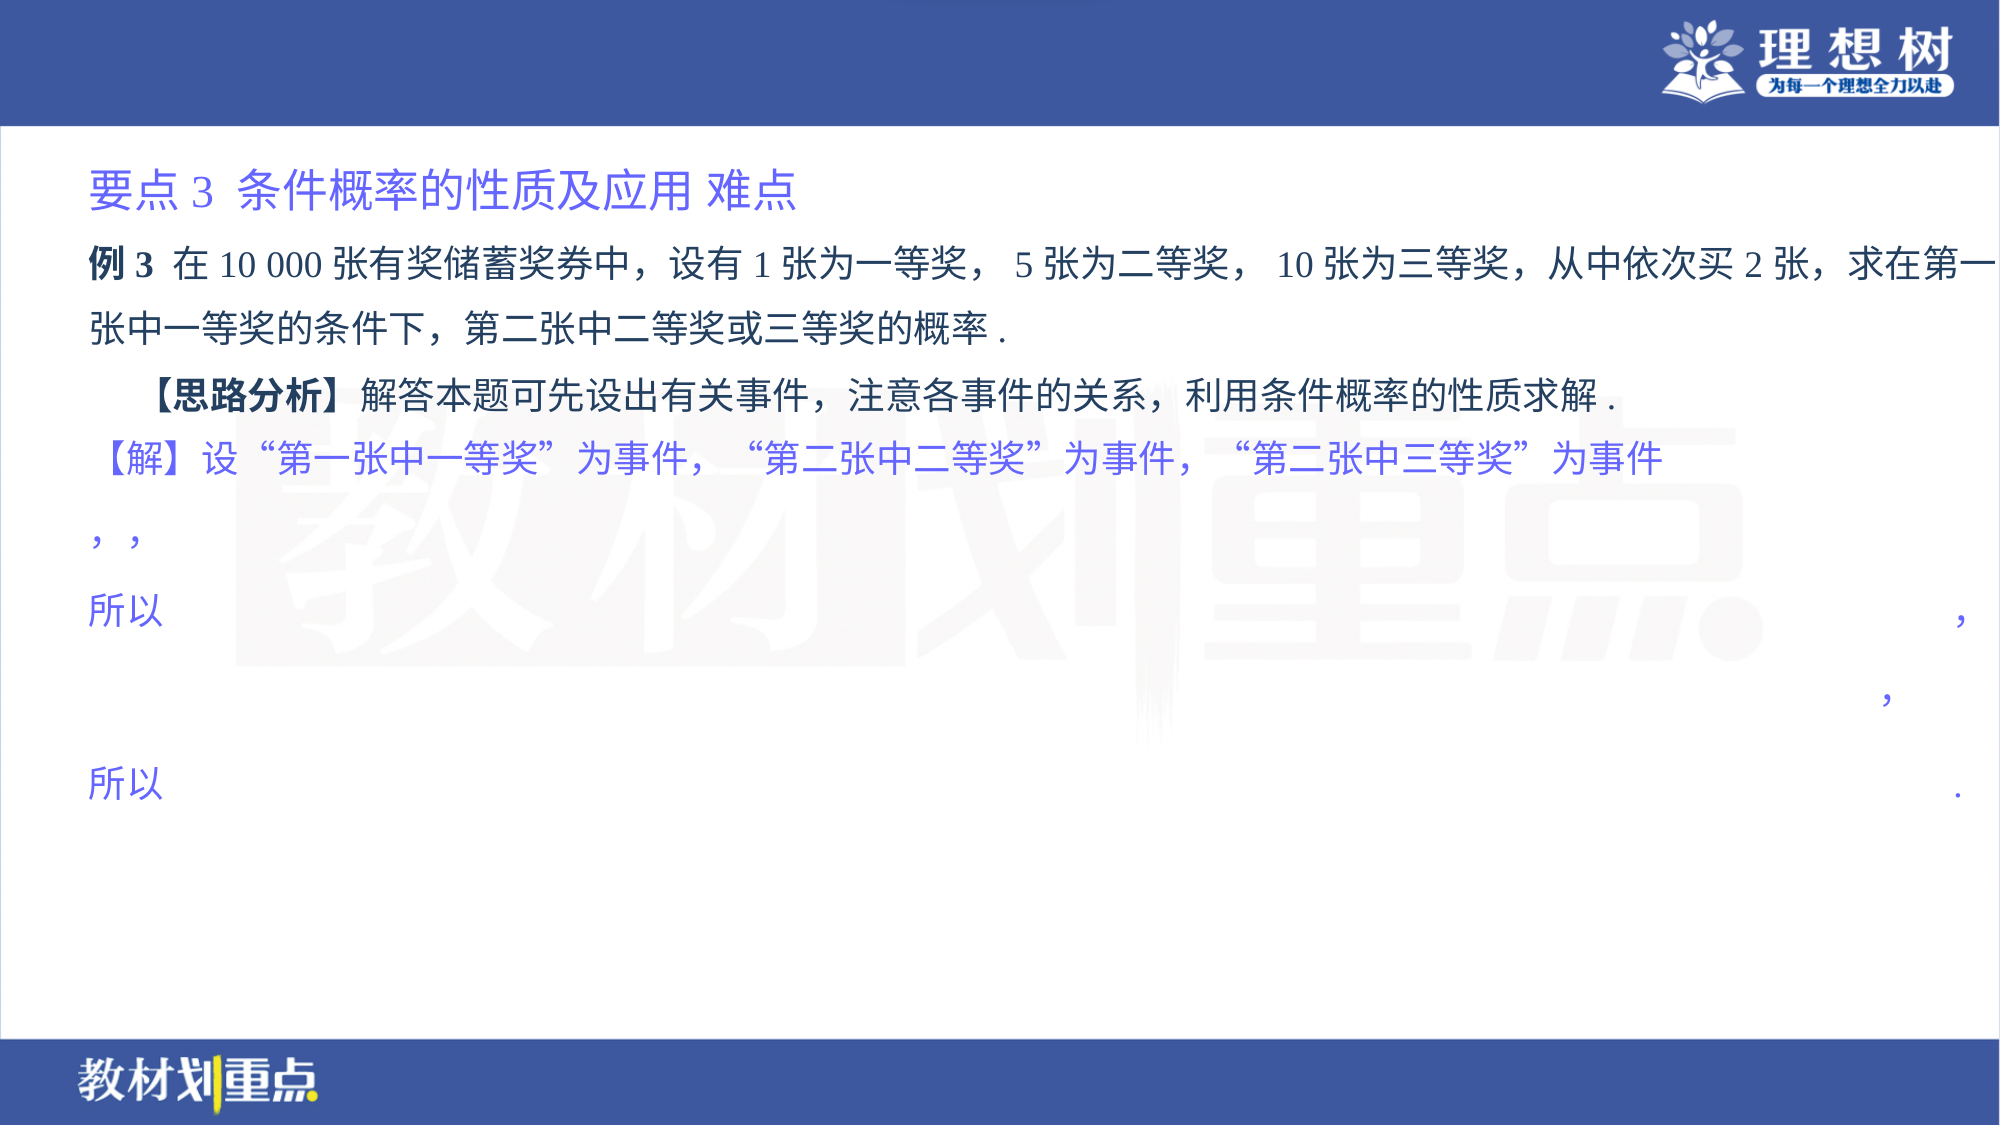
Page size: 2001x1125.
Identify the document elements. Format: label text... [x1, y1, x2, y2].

text_box 要点3 条件概率的性质及应用 难点 [88, 135, 1911, 216]
text_box 【思路分析】解答本题可先设出有关事件，注意各事件的关系，利用条件概率的性质求解. [88, 350, 1911, 410]
picture [0, 0, 2000, 1125]
text_box 例3 在10 000张有奖储蓄奖券中，设有1张为一等奖，5张为二等奖，10张为三等奖，从中依次买2张，求在第一 张中一等奖的条件下，第二张中二等奖或三等奖的概率. [88, 216, 1911, 343]
